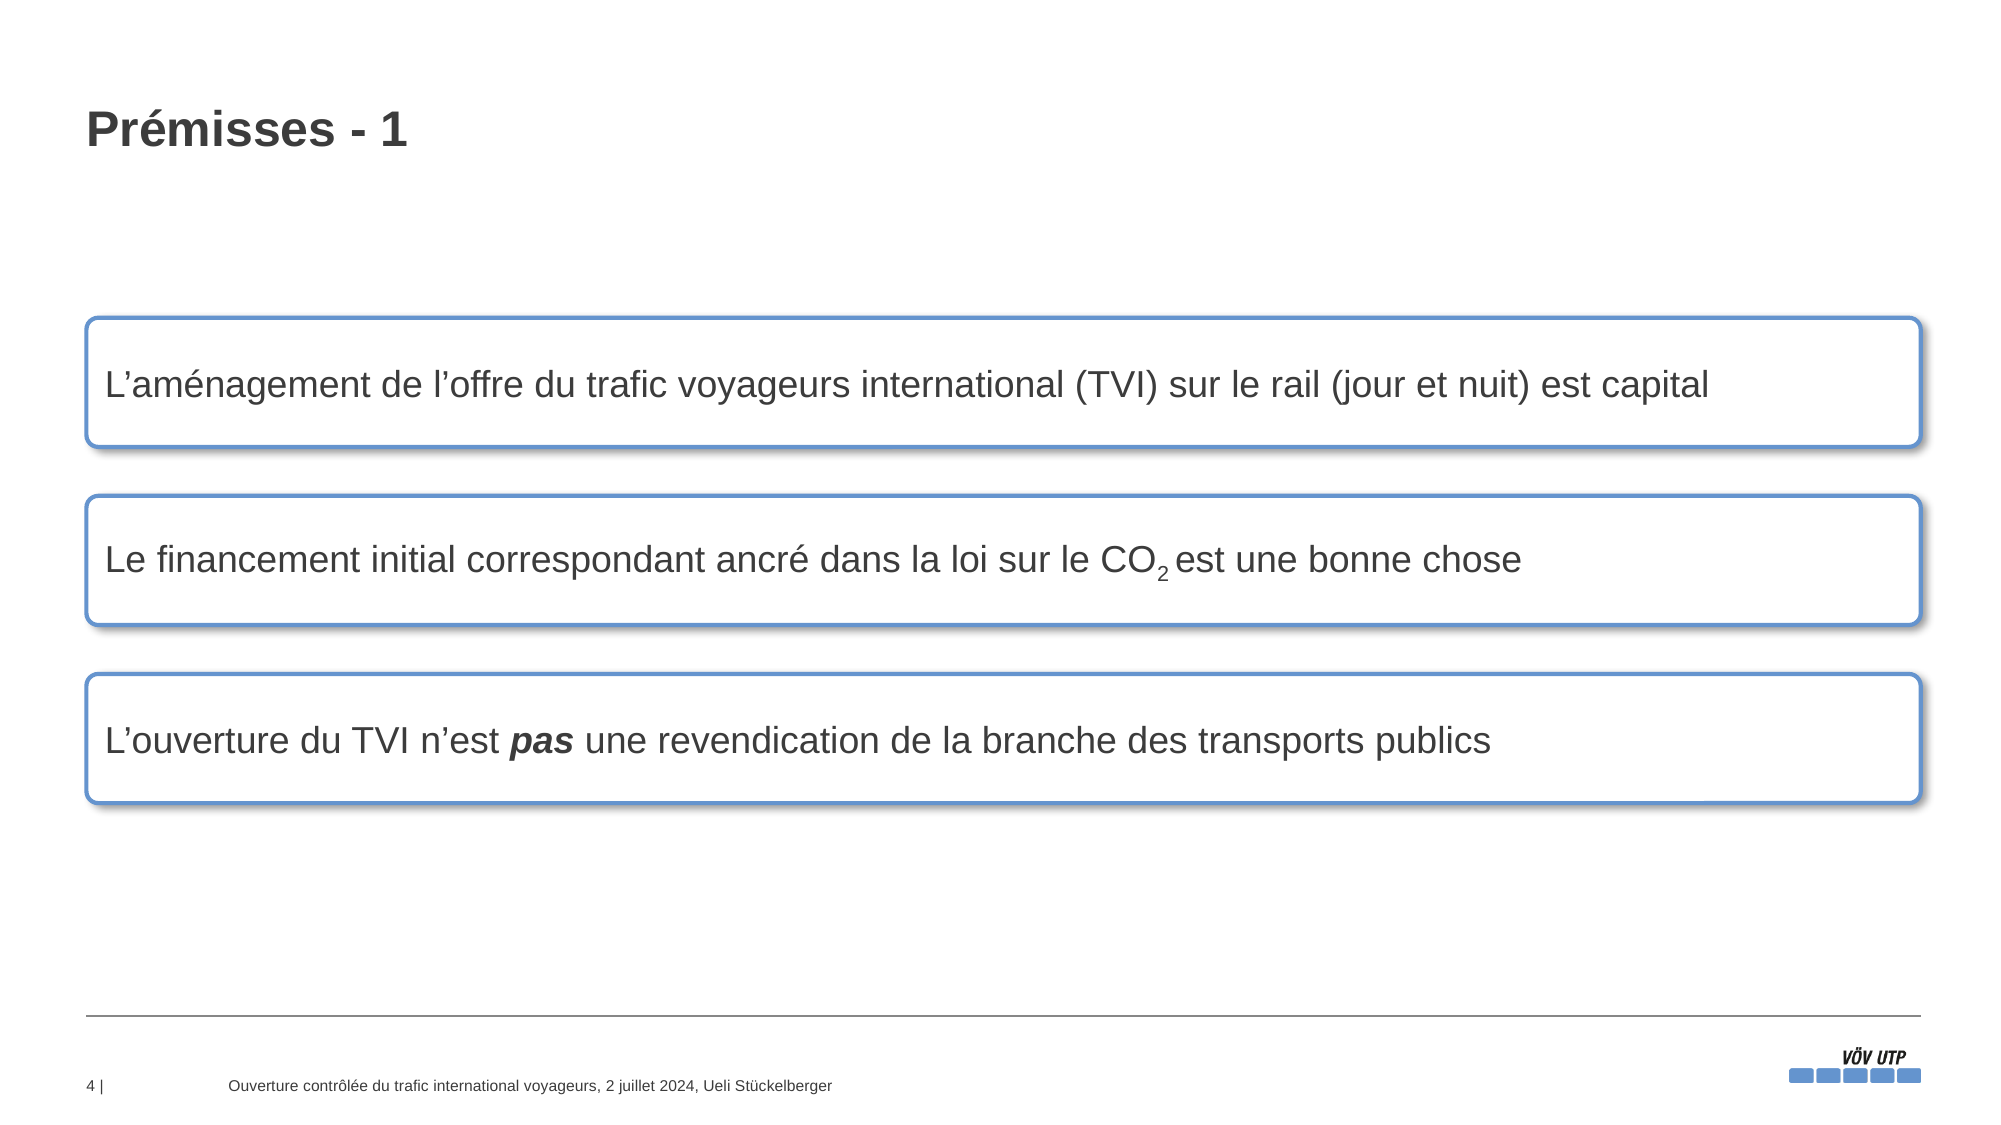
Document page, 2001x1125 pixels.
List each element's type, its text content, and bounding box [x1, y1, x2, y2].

text_box L’ouverture du TVI n’est pas une revendication de la branche des transports publics [84, 671, 1923, 806]
slide_number 4 | [86, 1035, 212, 1095]
text_box Le financement initial correspondant ancré dans la loi sur le CO2 est une bonne chose [84, 493, 1923, 628]
text_box L’aménagement de l’offre du trafic voyageurs international (TVI) sur le rail (jour et nuit) est capital [84, 315, 1923, 450]
title Prémisses - 1 [86, 87, 1921, 254]
footer Ouverture contrôlée du trafic international voyageurs, 2 juillet 2024, Ueli Stückelberger [228, 1035, 937, 1095]
picture [1789, 1047, 1921, 1083]
